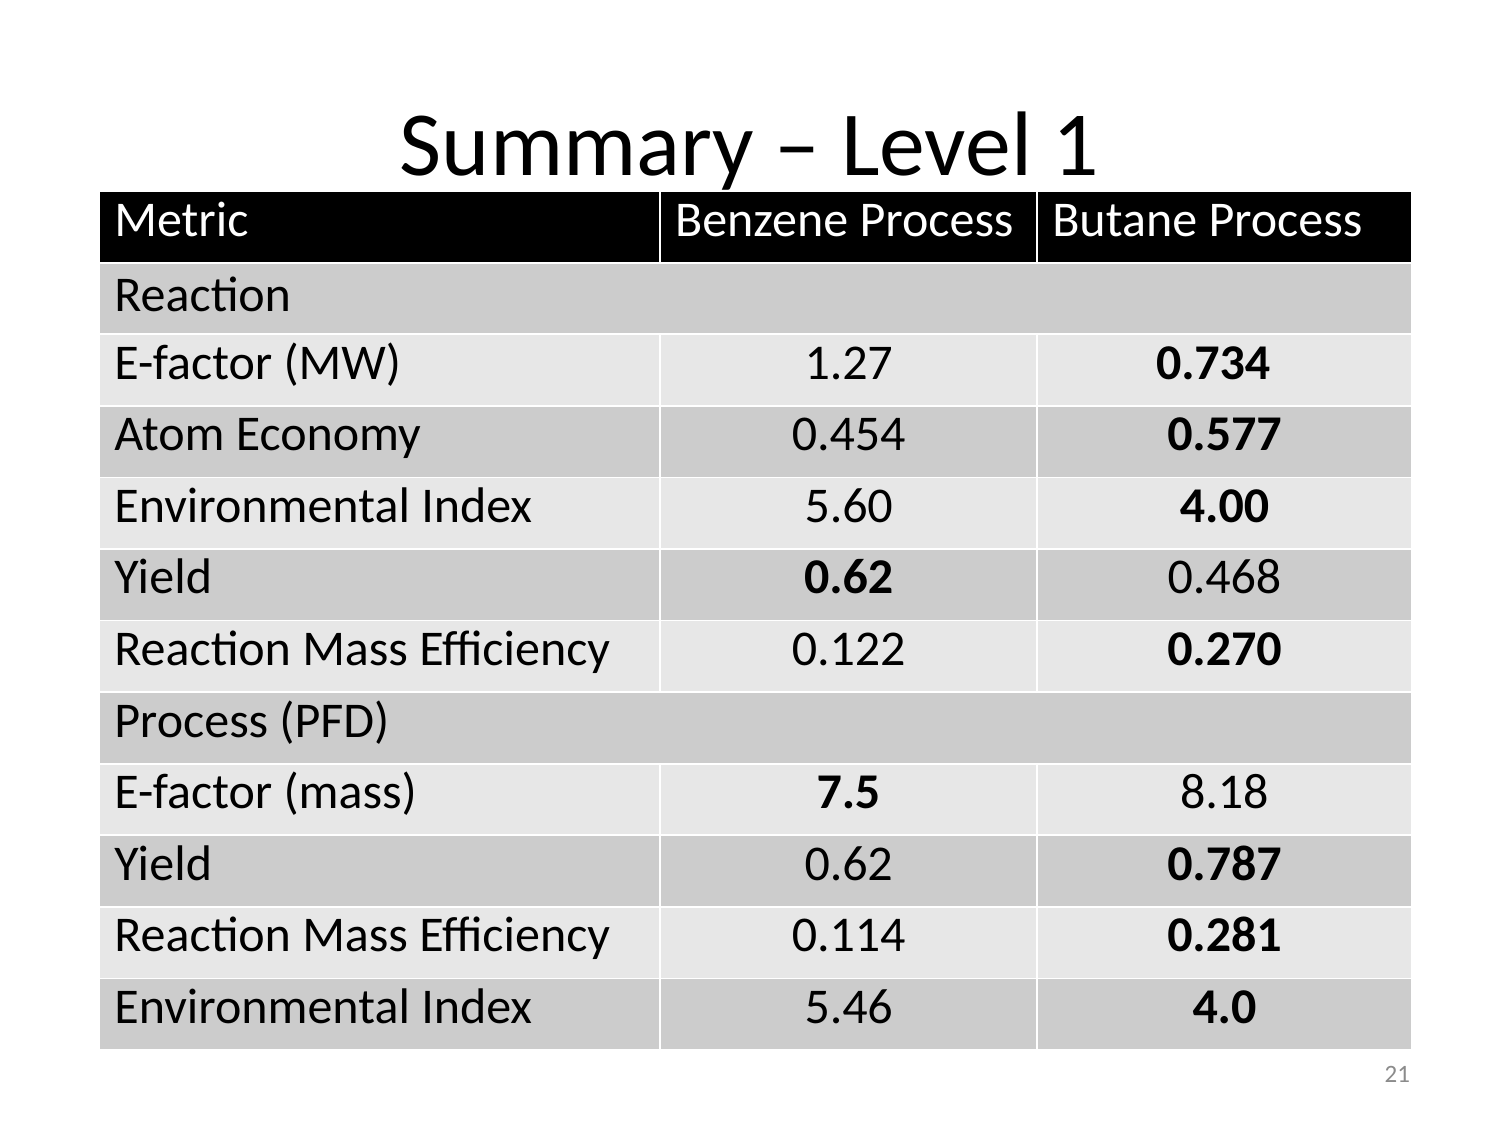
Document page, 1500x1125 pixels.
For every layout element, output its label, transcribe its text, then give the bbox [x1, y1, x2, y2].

table_header Butane Process [1038, 192, 1411, 262]
slide_number 21 [1074, 1042, 1425, 1103]
table_cell Yield [100, 550, 659, 620]
table_cell E-factor (mass) [100, 765, 659, 834]
table_cell 0.62 [661, 836, 1036, 906]
table_cell Environmental Index [100, 979, 659, 1049]
table_cell 4.0 [1038, 979, 1411, 1049]
table_cell Reaction Mass Efficiency [100, 908, 659, 978]
table_cell 0.454 [661, 407, 1036, 477]
table_cell Process (PFD) [100, 693, 1411, 763]
table_cell 0.787 [1038, 836, 1411, 906]
table_cell 4.00 [1038, 478, 1411, 548]
table_header Benzene Process [661, 192, 1036, 262]
table_cell 5.60 [661, 478, 1036, 548]
table_cell 8.18 [1038, 765, 1411, 834]
title Summary – Level 1 [75, 45, 1425, 233]
table_cell Reaction Mass Efficiency [100, 621, 659, 691]
table_cell Yield [100, 836, 659, 906]
table_cell 0.114 [661, 908, 1036, 978]
table_cell Atom Economy [100, 407, 659, 477]
table_cell Reaction [100, 264, 1411, 333]
table_cell Environmental Index [100, 478, 659, 548]
table_cell 0.577 [1038, 407, 1411, 477]
table_cell 5.46 [661, 979, 1036, 1049]
table_cell 7.5 [661, 765, 1036, 834]
table_cell 0.734 [1038, 335, 1411, 405]
table_cell 0.281 [1038, 908, 1411, 978]
table_cell E-factor (MW) [100, 335, 659, 405]
table_header Metric [100, 192, 659, 262]
table_cell 0.62 [661, 550, 1036, 620]
table_cell 0.270 [1038, 621, 1411, 691]
table_cell 0.122 [661, 621, 1036, 691]
table_cell 1.27 [661, 335, 1036, 405]
table_cell 0.468 [1038, 550, 1411, 620]
